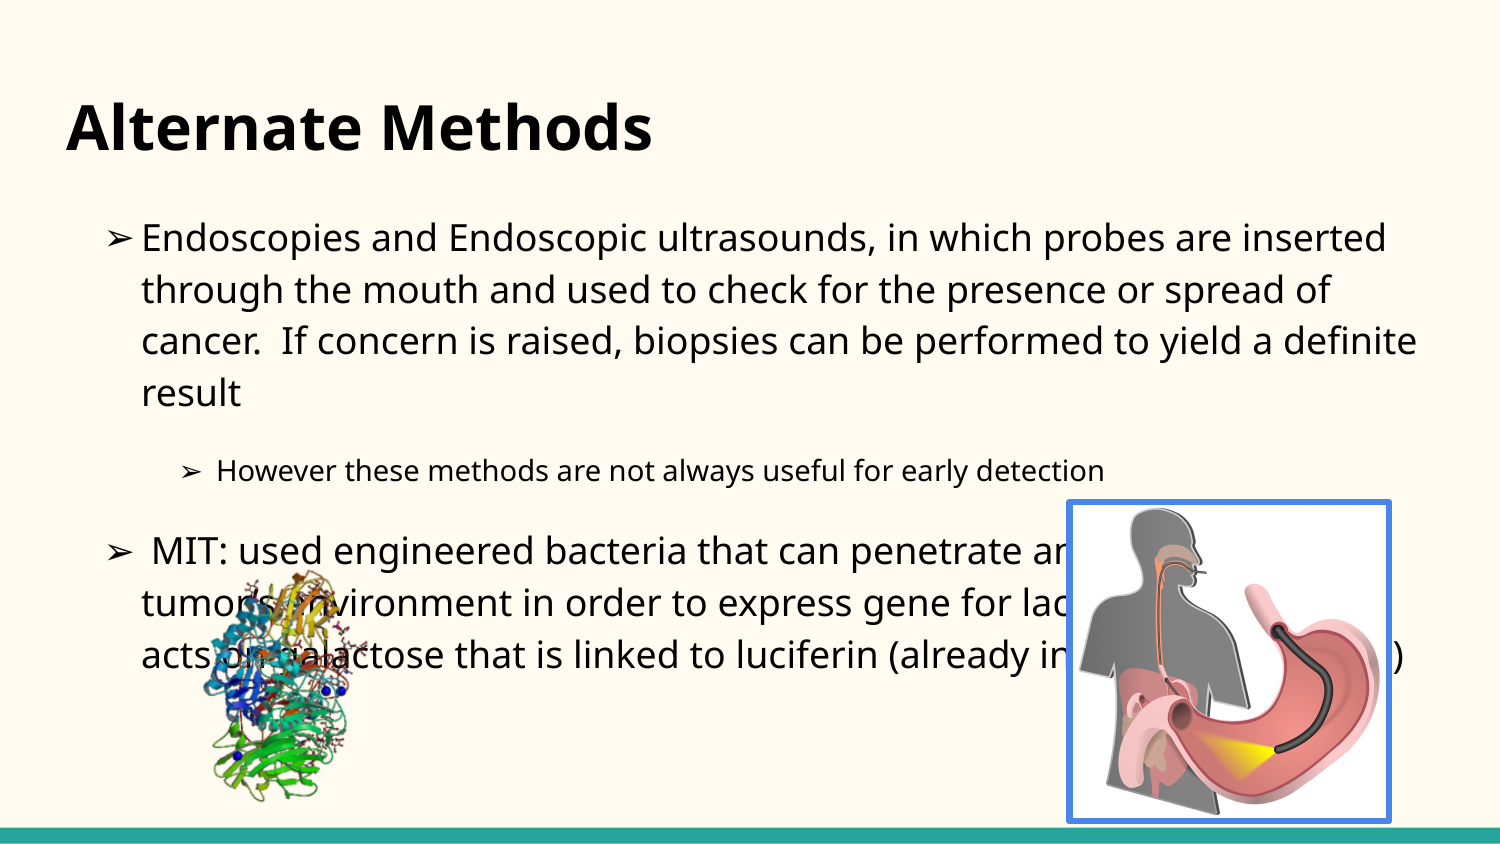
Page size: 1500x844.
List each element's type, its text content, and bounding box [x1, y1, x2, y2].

title Alternate Methods [51, 72, 1449, 174]
picture [1072, 504, 1386, 819]
picture [159, 565, 403, 809]
list Endoscopies and Endoscopic ultrasounds, in which probes are inserted through the mouth and used to check for the presence or spread of cancer. If concern is raised, biopsies can be performed to yield a definite result However these methods are not always useful for early detection MIT: used engineered bacteria that can penetrate and grow in the tumor’s environment in order to express gene for lacZ enzyme which acts on galactose that is linked to luciferin (already injected into patient) [51, 192, 1449, 750]
